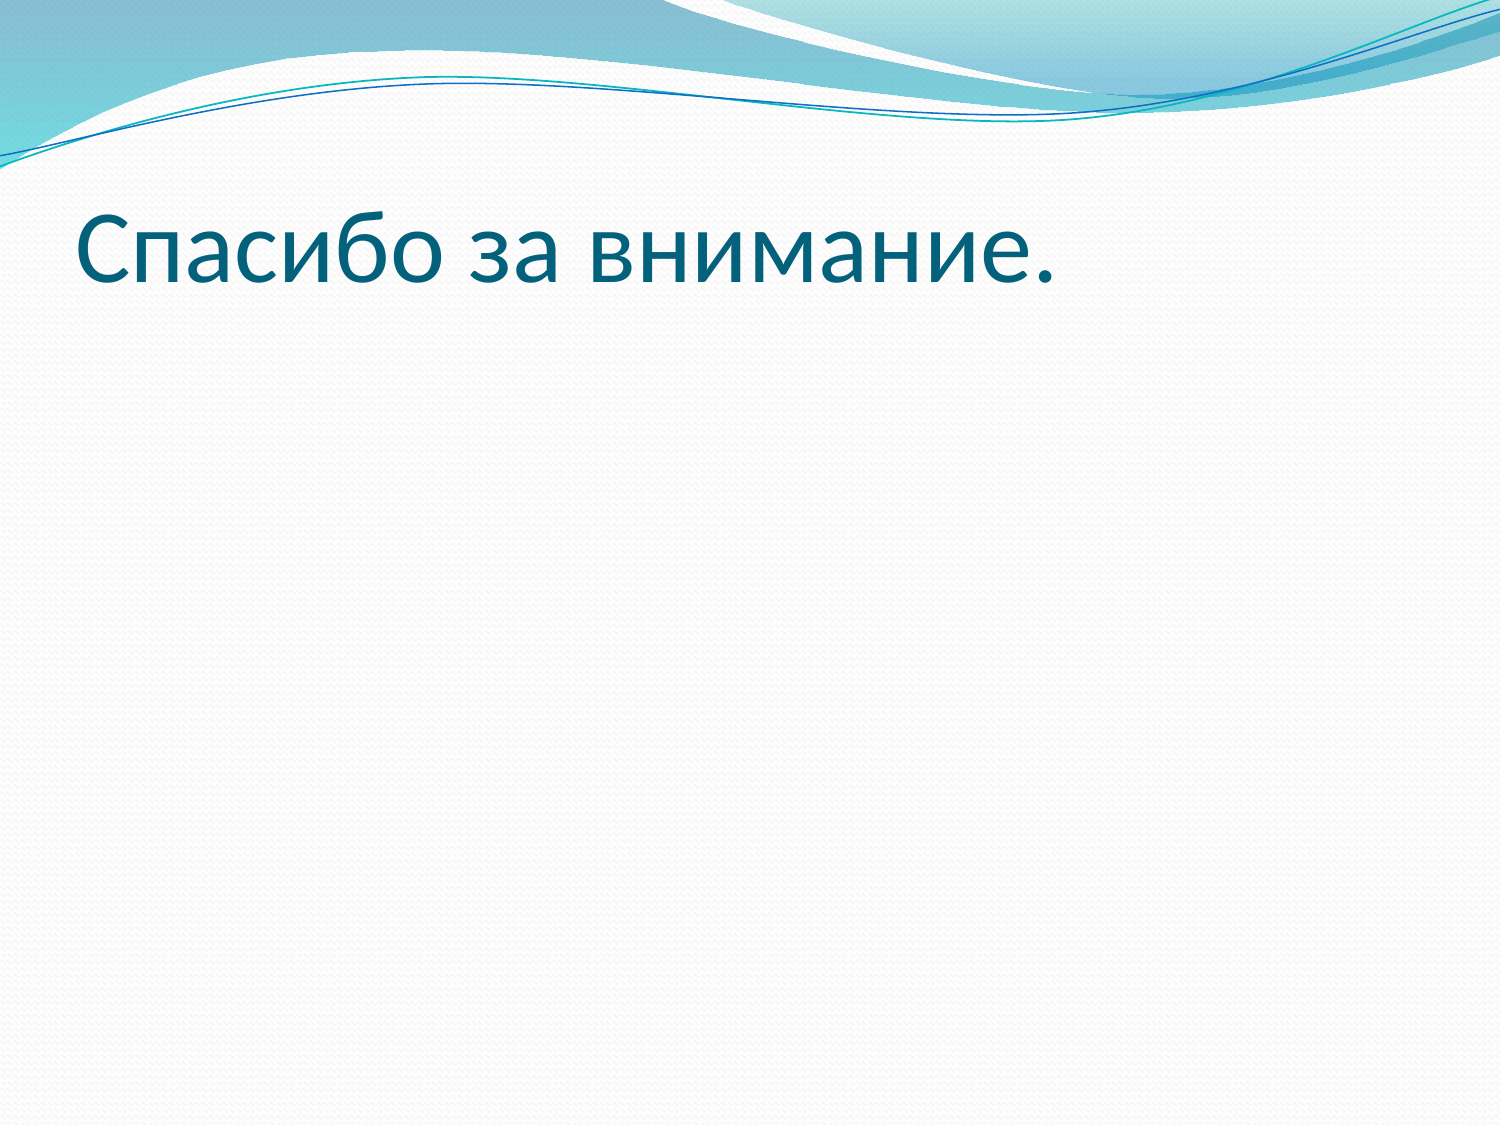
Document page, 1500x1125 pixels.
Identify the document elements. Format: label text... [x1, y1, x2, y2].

title Спасибо за внимание. [75, 115, 1438, 303]
